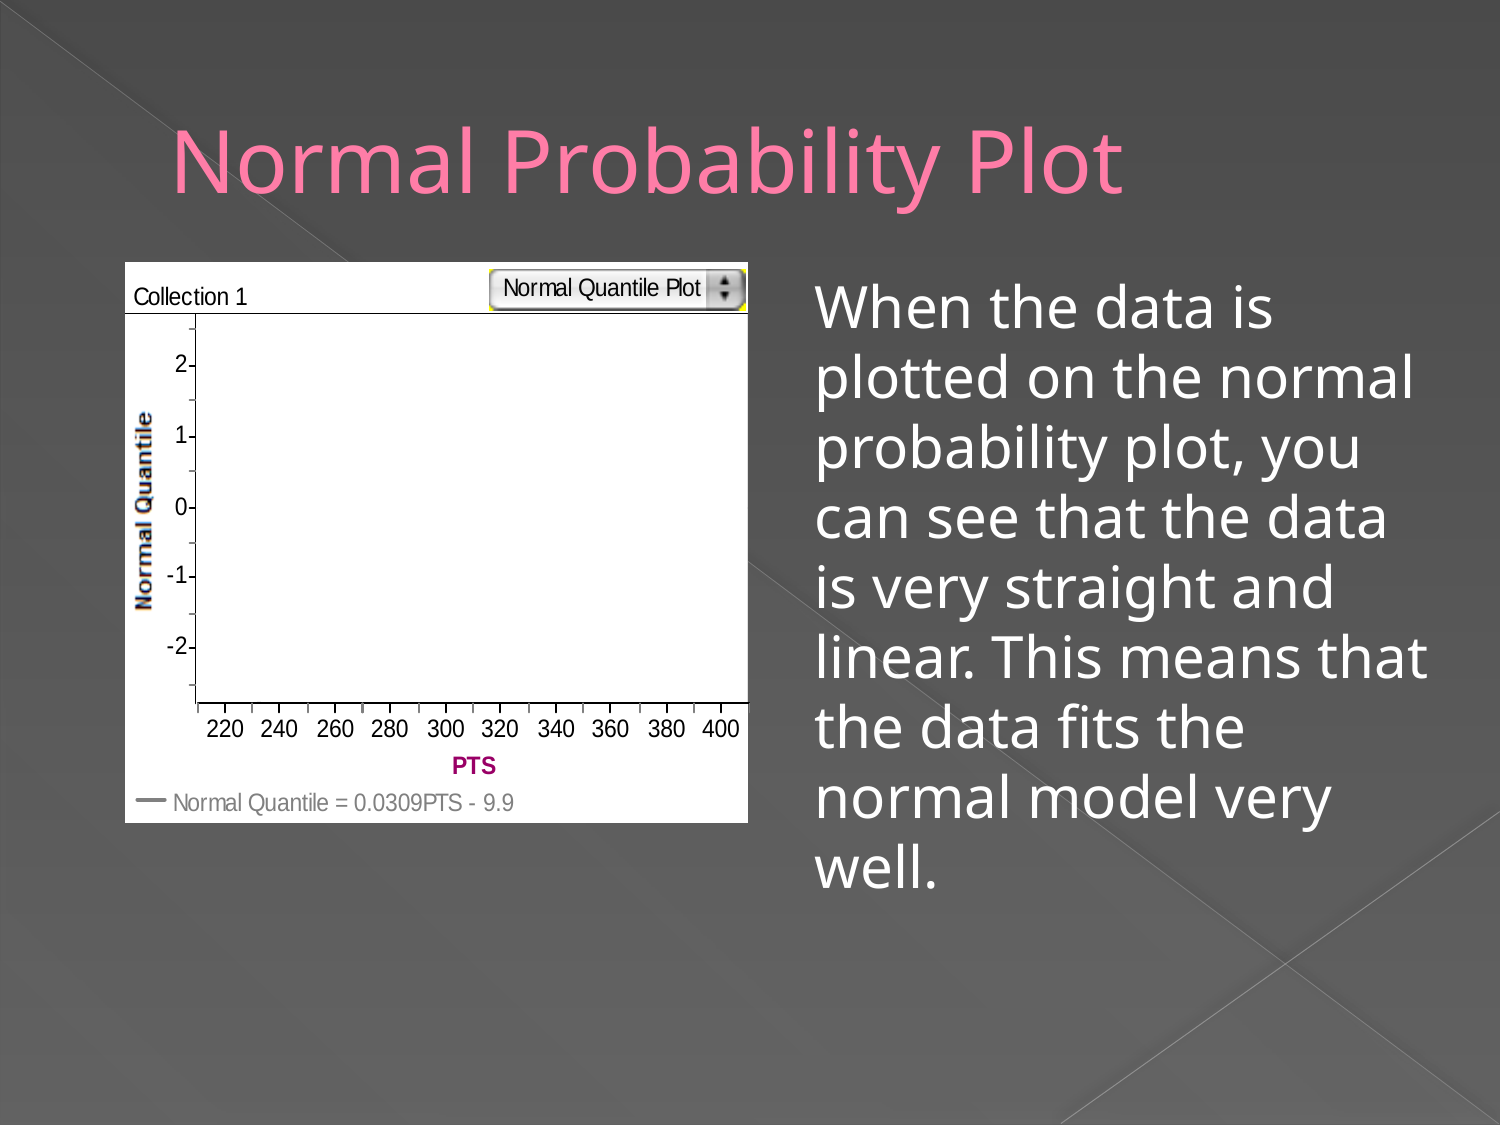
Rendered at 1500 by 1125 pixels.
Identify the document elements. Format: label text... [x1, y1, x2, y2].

title Normal Probability Plot [75, 43, 1425, 274]
picture [124, 262, 751, 826]
text_box When the data is plotted on the normal probability plot, you can see that the data is very straight and linear. This means that the data fits the normal model very well. [800, 262, 1450, 908]
